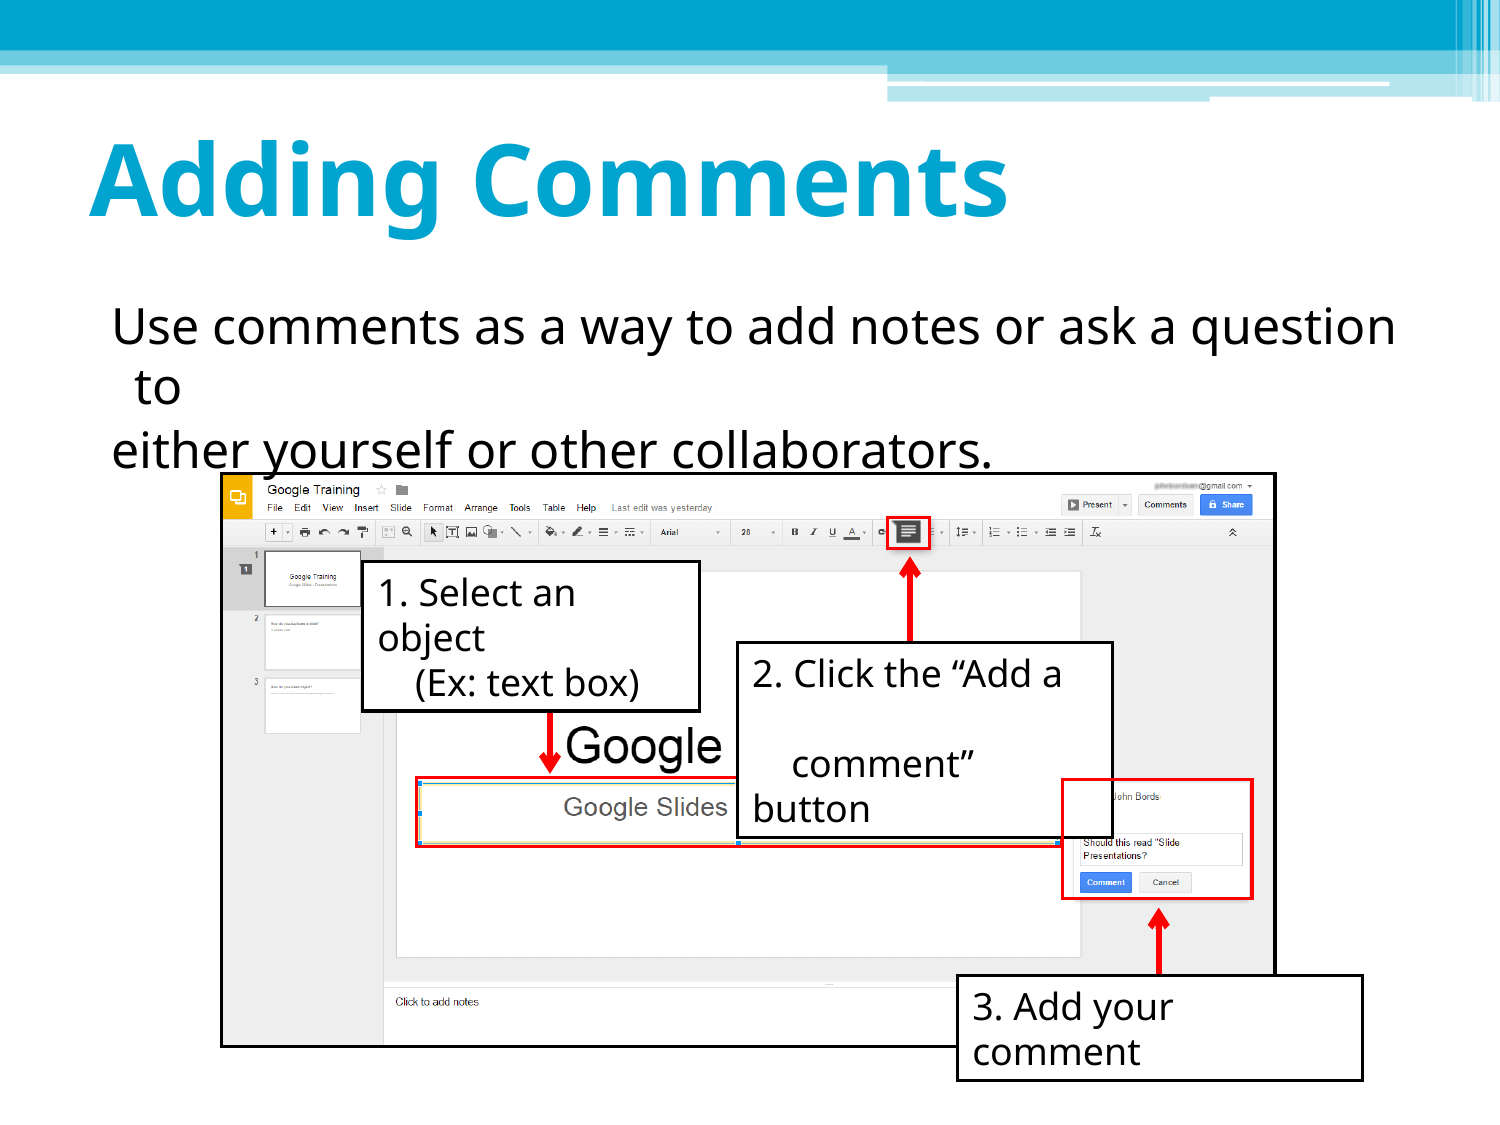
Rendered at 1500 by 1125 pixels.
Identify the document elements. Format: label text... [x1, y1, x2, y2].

title Adding Comments [75, 90, 1418, 263]
list Use comments as a way to add notes or ask a question to either yourself or other collaborators. [75, 287, 1418, 913]
picture [223, 475, 1274, 1046]
text_box 3. Add your comment [957, 975, 1363, 1081]
